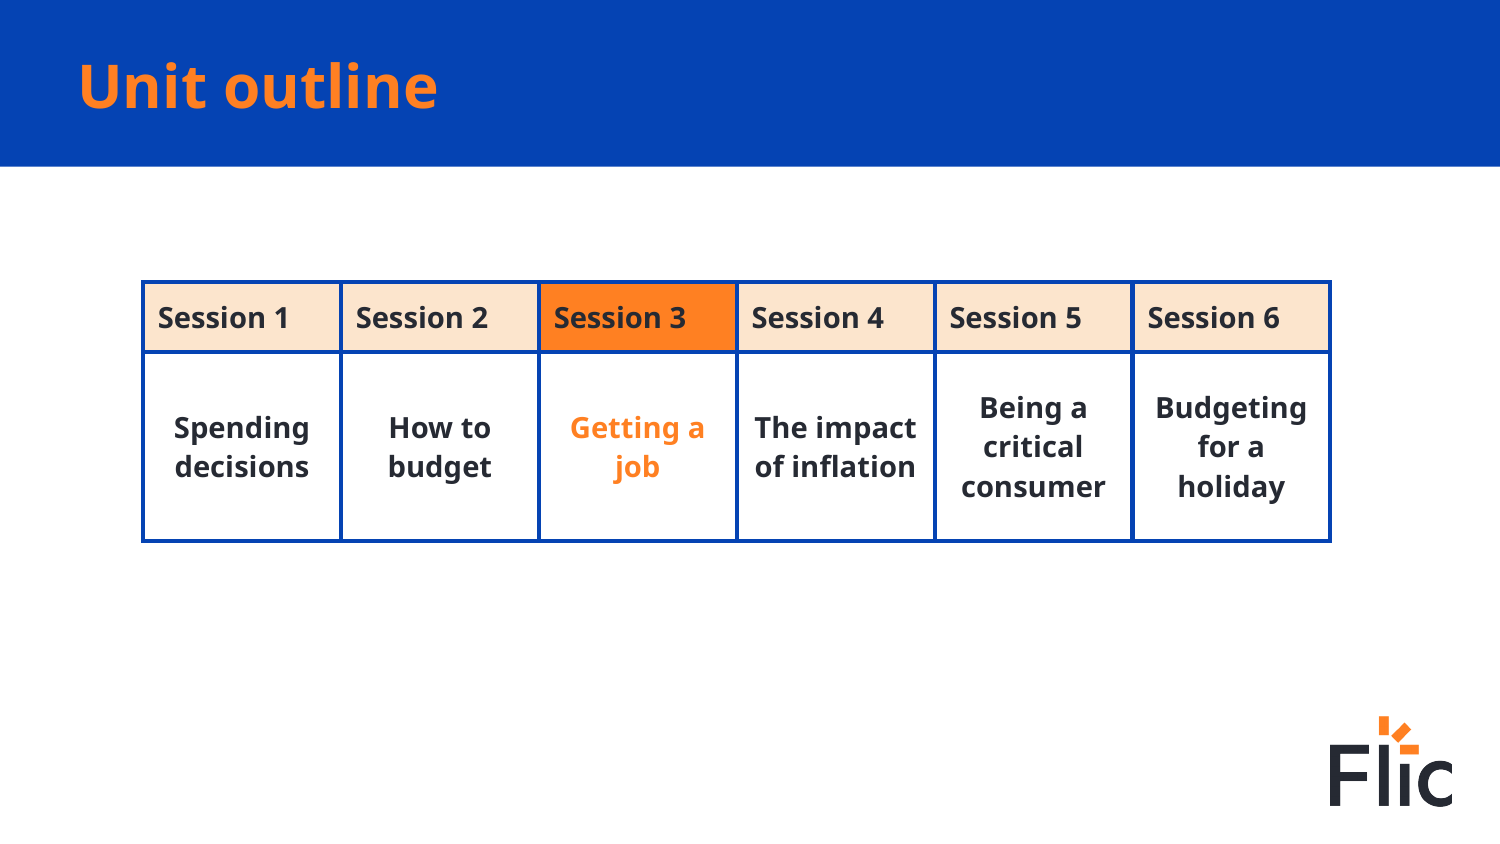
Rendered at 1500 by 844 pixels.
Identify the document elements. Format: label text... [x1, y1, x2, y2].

table_header Session 5 [937, 284, 1130, 350]
picture [1330, 716, 1452, 807]
table_header Session 3 [541, 284, 735, 350]
title Unit outline [62, 41, 1331, 127]
table_cell Getting a job [541, 354, 735, 539]
table_header Session 2 [343, 284, 537, 350]
table_header Session 6 [1135, 284, 1328, 350]
table_header Session 4 [739, 284, 933, 350]
table_cell Being a critical consumer [937, 354, 1130, 539]
table_cell The impact of inflation [739, 354, 933, 539]
table_cell How to budget [343, 354, 537, 539]
table_cell Spending decisions [145, 354, 339, 539]
table_header Session 1 [145, 284, 339, 350]
table_cell Budgeting for a holiday [1135, 354, 1328, 539]
